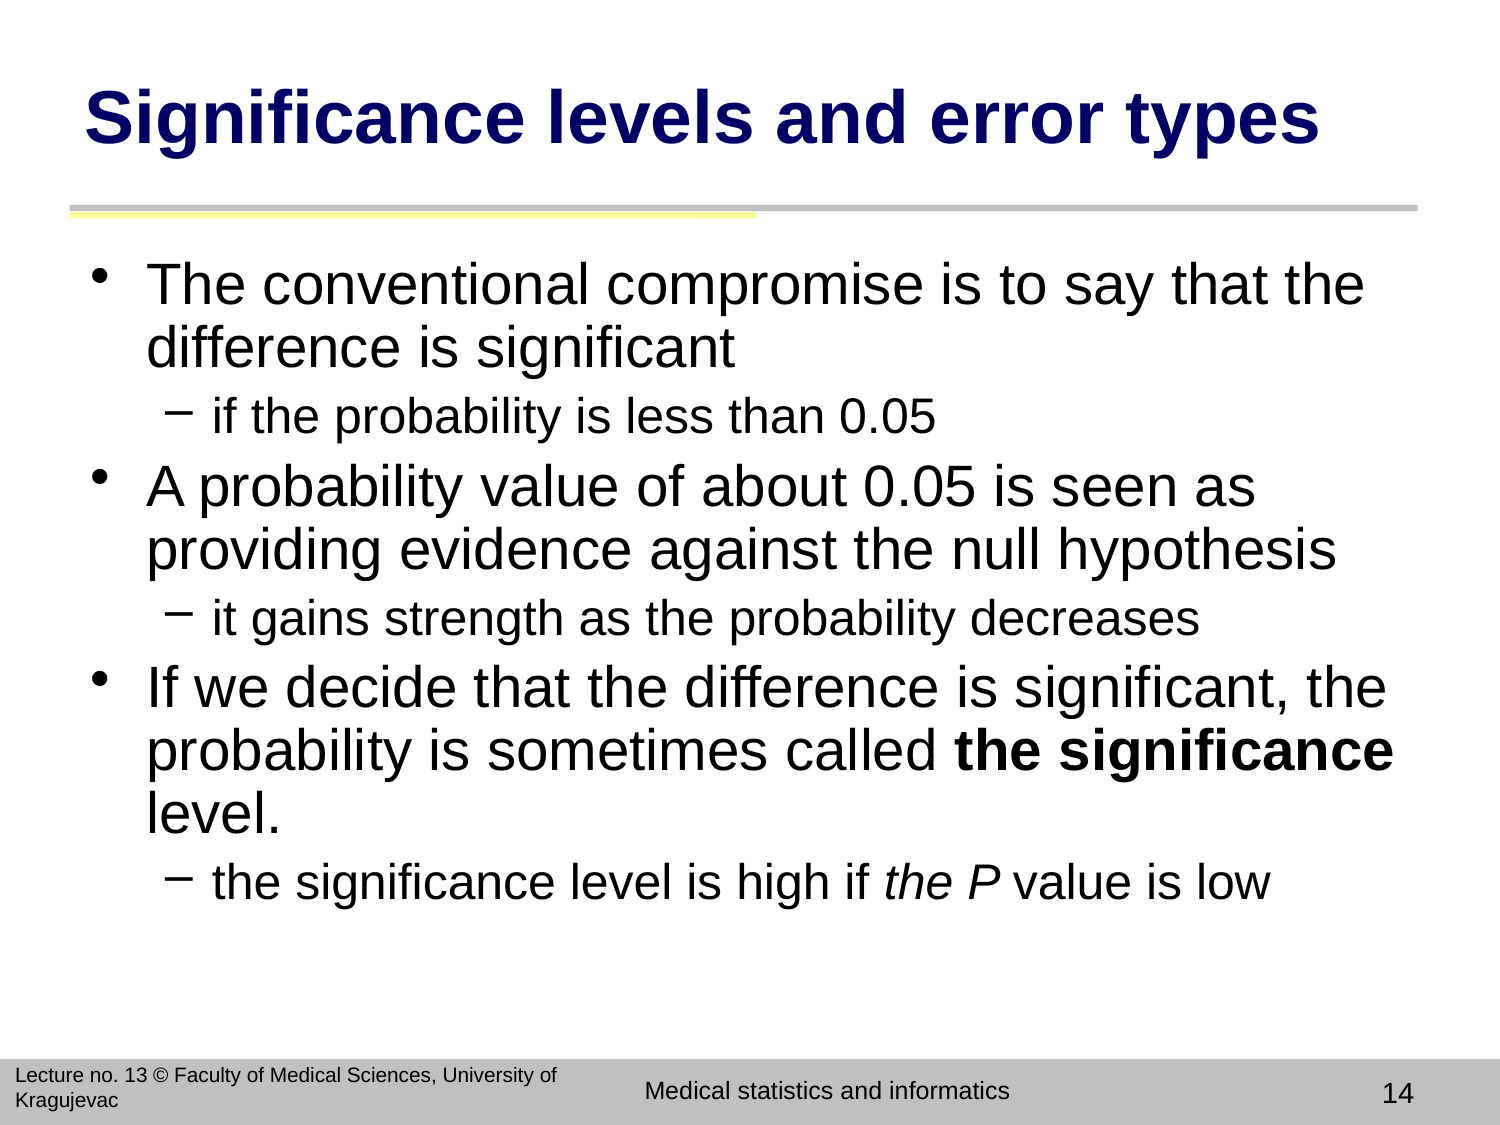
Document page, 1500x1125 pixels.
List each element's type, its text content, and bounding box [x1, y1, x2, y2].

title Significance levels and error types [69, 19, 1426, 208]
footer Medical statistics and informatics [512, 1066, 1144, 1125]
slide_number Lecture no. 13 © Faculty of Medical Sciences, University of Kragujevac [0, 1053, 629, 1108]
slide_number 14 [1164, 1066, 1430, 1125]
list The conventional compromise is to say that the difference is significant if the probability is less than 0.05 A probability value of about 0.05 is seen as providing evidence against the null hypothesis it gains strength as the probability decreases If we decide that the difference is significant, the probability is sometimes called the significance level. the significance level is high if the P value is low [74, 246, 1426, 1023]
